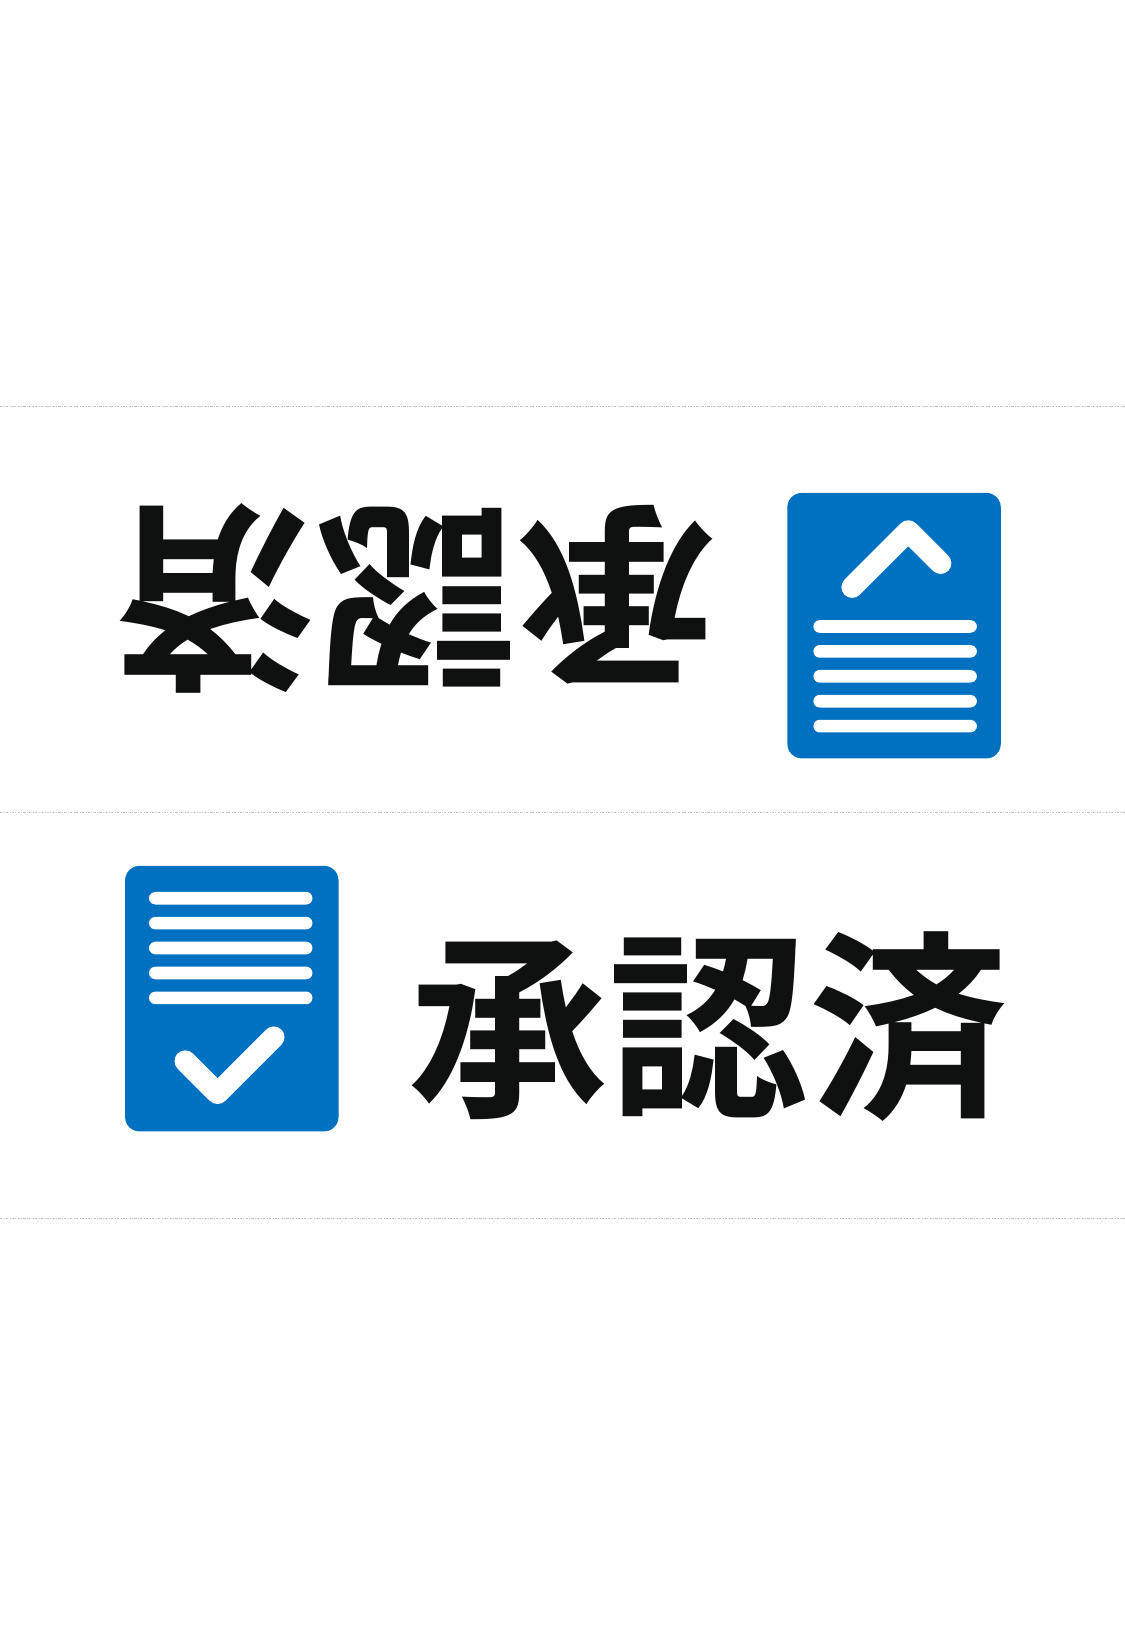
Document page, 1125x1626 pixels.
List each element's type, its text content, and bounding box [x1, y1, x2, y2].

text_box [125, 865, 339, 1132]
text_box 承認済 [393, 894, 1024, 1149]
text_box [787, 492, 1001, 759]
text_box 承認済 [101, 476, 732, 731]
